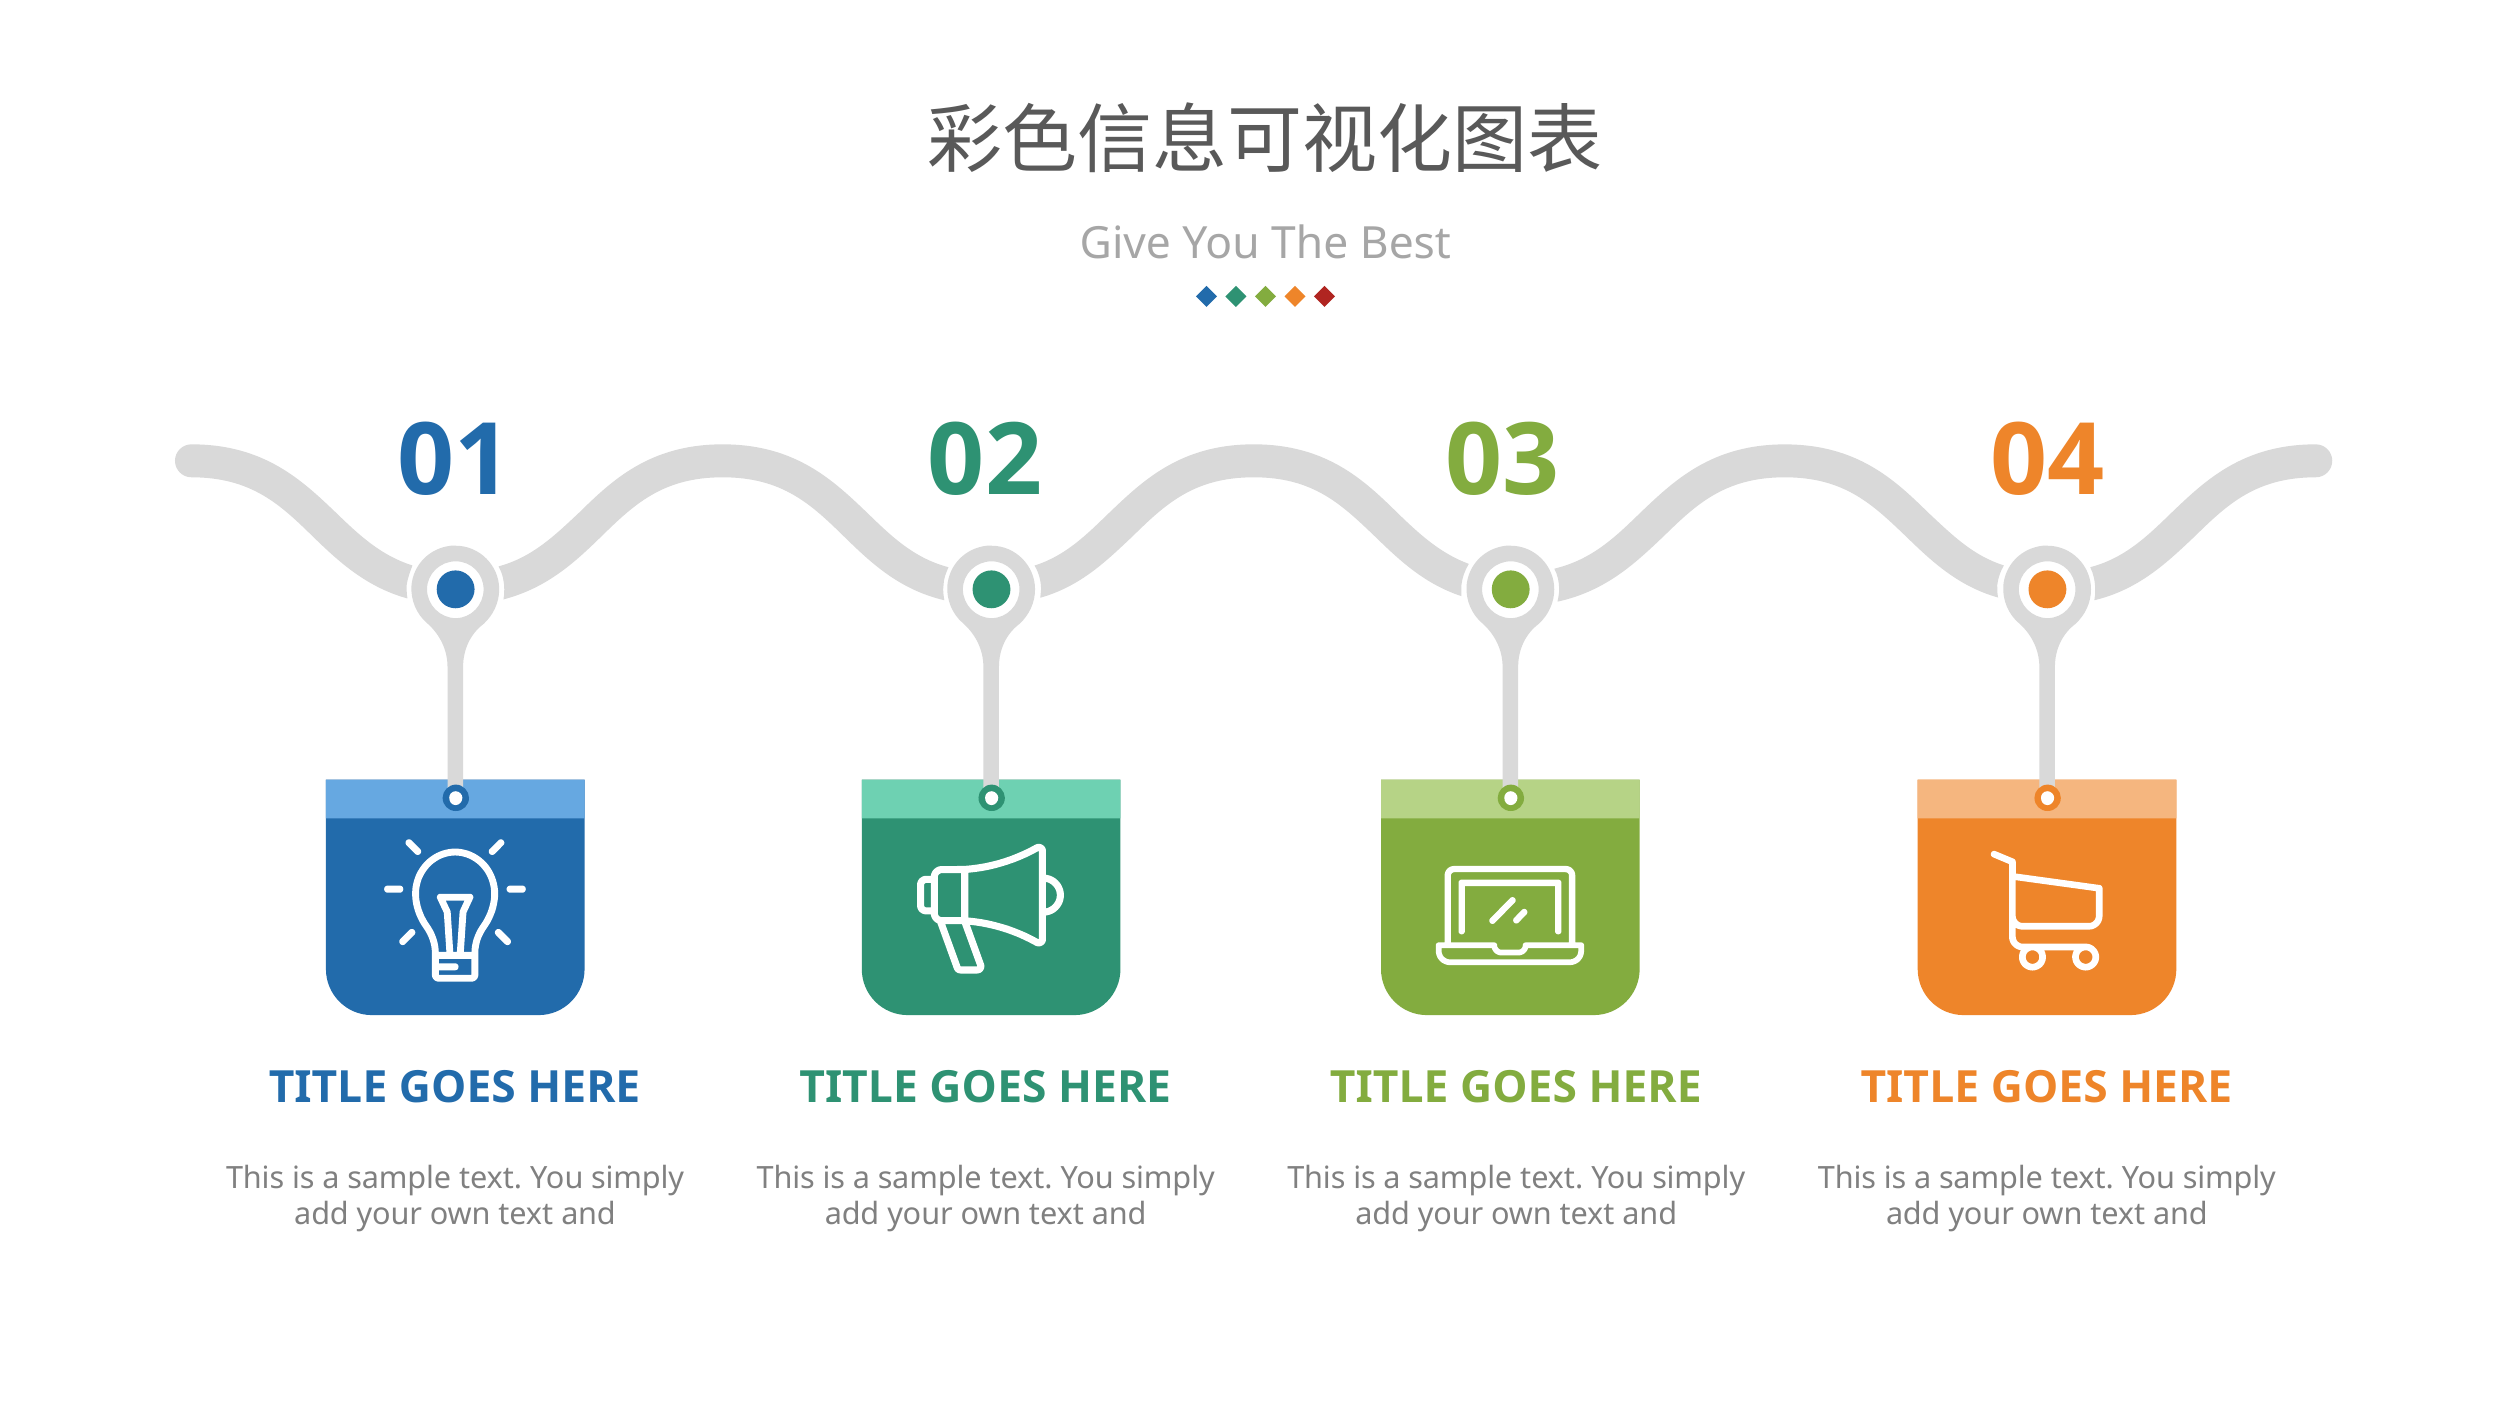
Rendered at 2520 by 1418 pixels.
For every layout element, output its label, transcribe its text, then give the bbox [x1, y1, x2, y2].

text_box [1605, 444, 1964, 555]
text_box 03 [1405, 394, 1600, 515]
text_box TITLE GOES HERE This is a sample text. You simply add your own text and [1285, 1058, 1747, 1232]
text_box TITLE GOES HERE This is a sample text. You simply add your own text and [755, 1058, 1217, 1232]
text_box Give You The Best [1064, 206, 1467, 275]
text_box [543, 444, 903, 550]
text_box [174, 444, 372, 547]
text_box [1074, 444, 1433, 547]
text_box 彩色信息可视化图表 [913, 83, 1618, 189]
text_box 02 [888, 394, 1082, 515]
text_box [2136, 444, 2333, 551]
text_box 01 [358, 394, 552, 515]
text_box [1917, 545, 2177, 1016]
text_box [325, 545, 585, 1016]
text_box TITLE GOES HERE This is a sample text. You simply add your own text and [1816, 1058, 2278, 1232]
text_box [1195, 285, 1336, 308]
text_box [383, 839, 526, 982]
text_box TITLE GOES HERE This is a sample text. You simply add your own text and [224, 1058, 686, 1232]
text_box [1435, 865, 1585, 966]
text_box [1380, 545, 1640, 1016]
text_box 04 [1951, 394, 2145, 515]
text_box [861, 545, 1121, 1016]
